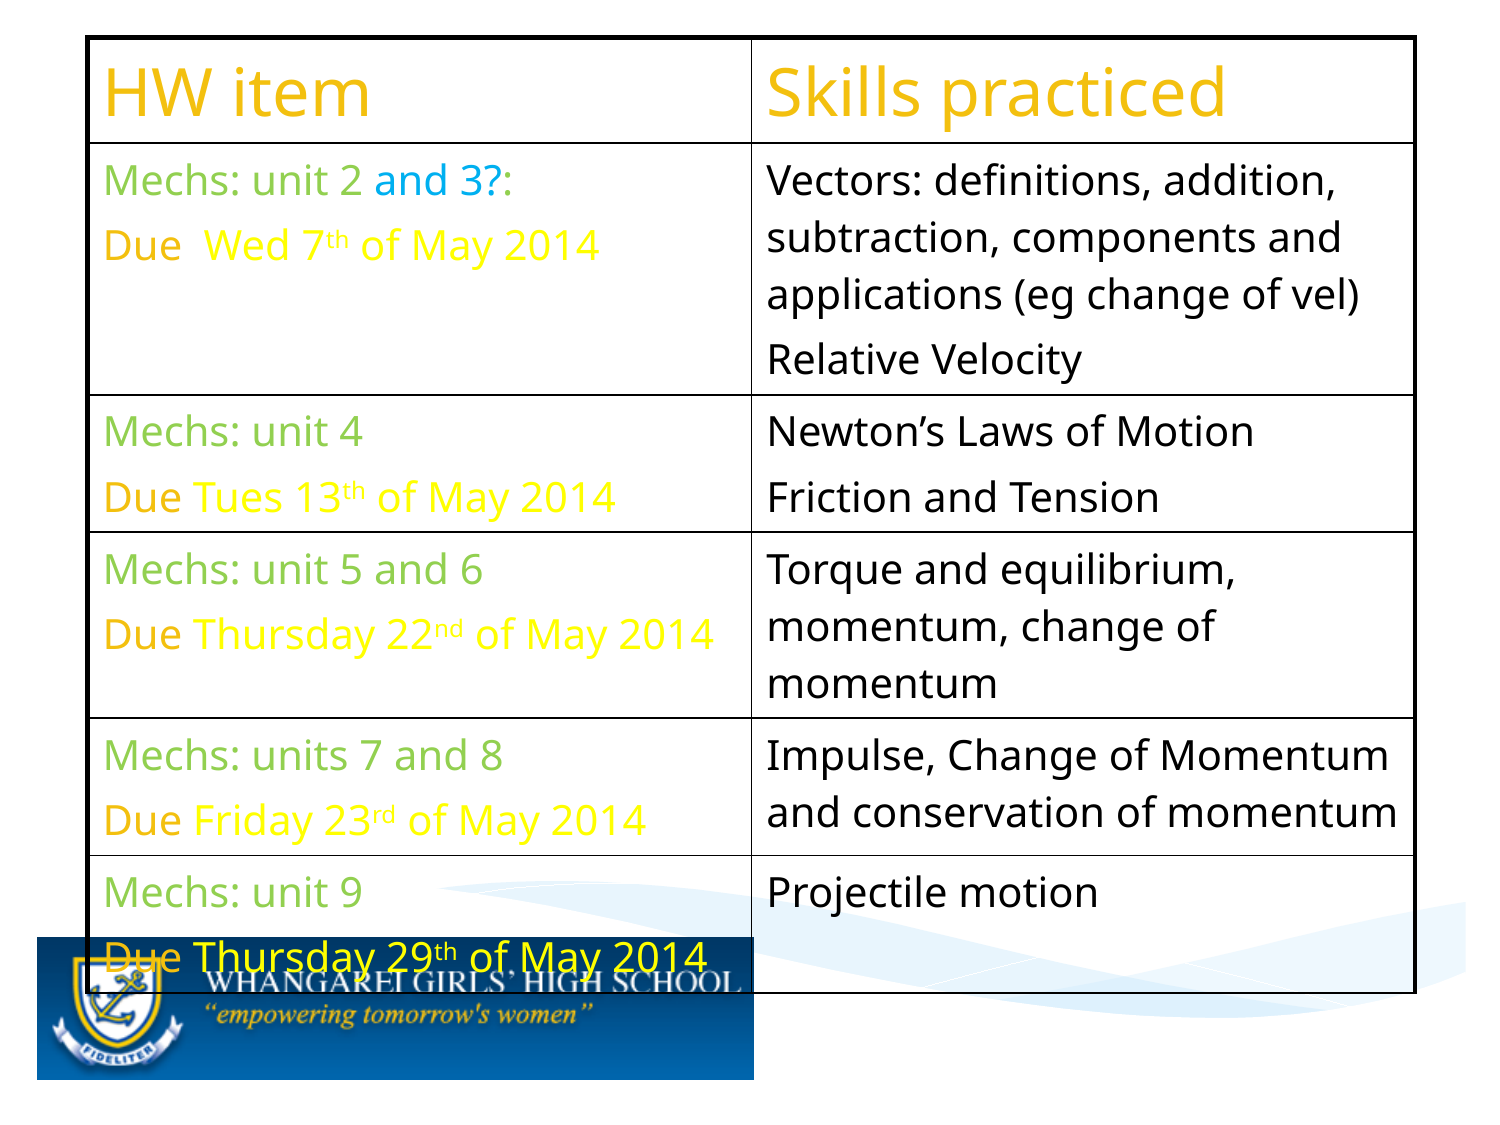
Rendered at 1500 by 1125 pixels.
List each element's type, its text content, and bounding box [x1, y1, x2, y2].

table_cell Mechs: unit 9 Due Thursday 29th of May 2014 [90, 856, 751, 935]
table_cell Torque and equilibrium, momentum, change of momentum [752, 533, 1413, 717]
table_cell Impulse, Change of Momentum and conservation of momentum [752, 719, 1413, 855]
table_cell Newton’s Laws of Motion Friction and Tension [752, 396, 1413, 531]
table_cell Vectors: definitions, addition, subtraction, components and applications (eg change of vel) Relative Velocity [752, 144, 1413, 394]
table_cell Mechs: unit 2 and 3?: Due Wed 7th of May 2014 [90, 144, 751, 394]
table_cell Projectile motion [752, 856, 1413, 992]
table_cell Mechs: unit 5 and 6 Due Thursday 22nd of May 2014 [90, 533, 751, 717]
table_header Skills practiced [752, 40, 1413, 142]
table_cell Mechs: unit 4 Due Tues 13th of May 2014 [90, 396, 751, 531]
table_header HW item [90, 40, 751, 142]
picture [37, 937, 754, 1080]
table_cell Mechs: units 7 and 8 Due Friday 23rd of May 2014 [90, 719, 751, 855]
